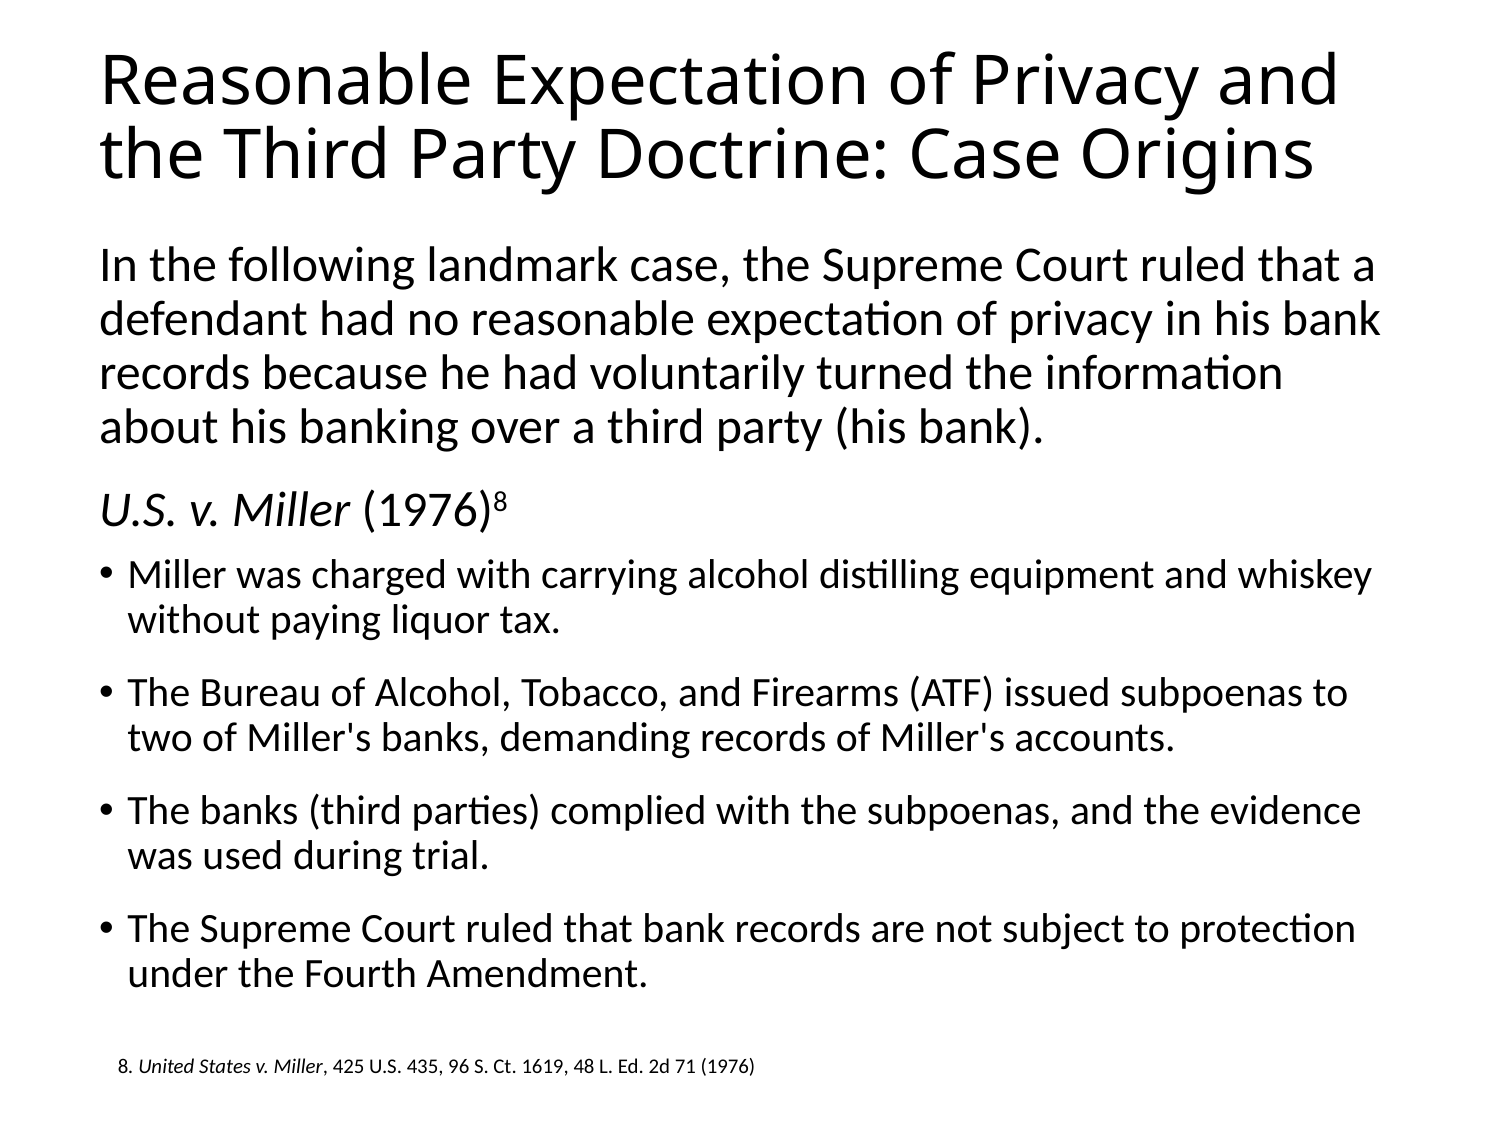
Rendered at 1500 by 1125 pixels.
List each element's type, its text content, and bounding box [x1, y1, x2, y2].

title Reasonable Expectation of Privacy and the Third Party Doctrine: Case Origins [83, 10, 1379, 229]
list In the following landmark case, the Supreme Court ruled that a defendant had no reasonable expectation of privacy in his bank records because he had voluntarily turned the information about his banking over a third party (his bank). U.S. v. Miller (1976)8 Miller was charged with carrying alcohol distilling equipment and whiskey without paying liquor tax. The Bureau of Alcohol, Tobacco, and Firearms (ATF) issued subpoenas to two of Miller's banks, demanding records of Miller's accounts. The banks (third parties) complied with the subpoenas, and the evidence was used during trial. The Supreme Court ruled that bank records are not subject to protection under the Fourth Amendment. [83, 230, 1398, 932]
text_box 8. United States v. Miller, 425 U.S. 435, 96 S. Ct. 1619, 48 L. Ed. 2d 71 (1976) [103, 1044, 1316, 1085]
